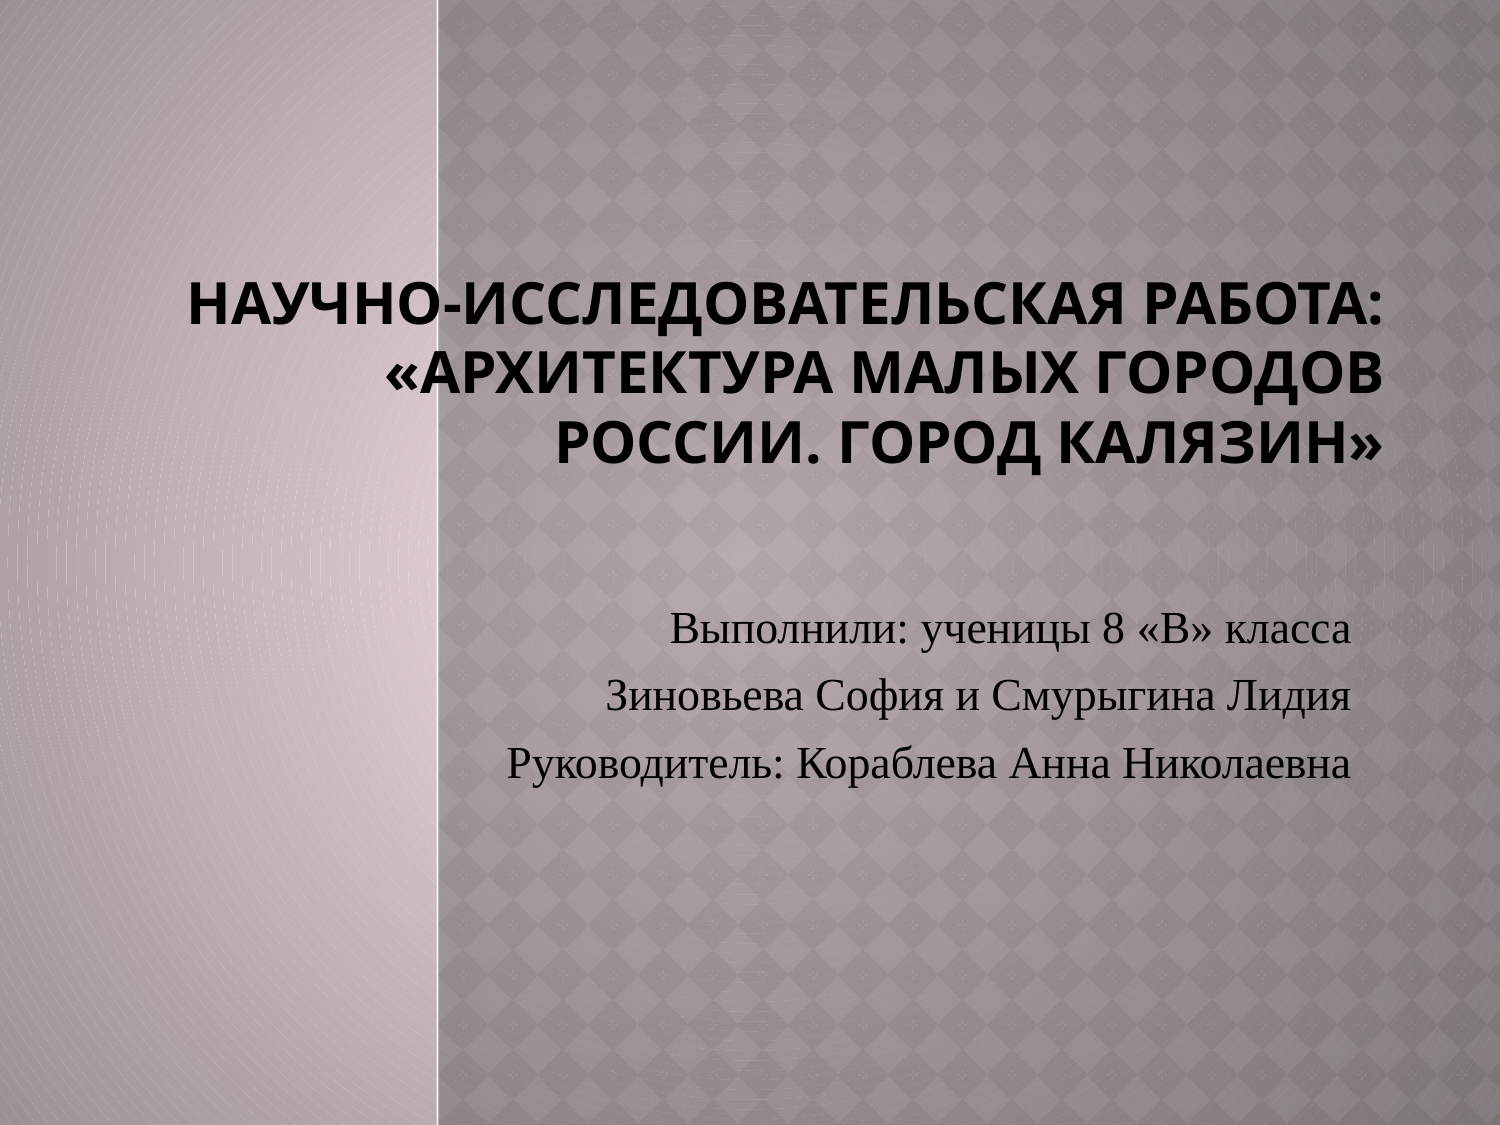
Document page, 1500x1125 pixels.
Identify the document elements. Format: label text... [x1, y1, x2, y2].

subtitle Выполнили: ученицы 8 «В» класса Зиновьева София и Смурыгина Лидия Руководитель: Кораблева Анна Николаевна [269, 597, 1360, 886]
title Научно-исследовательская работа: «Архитектура малых городов россии. Город калязин» [117, 234, 1393, 476]
